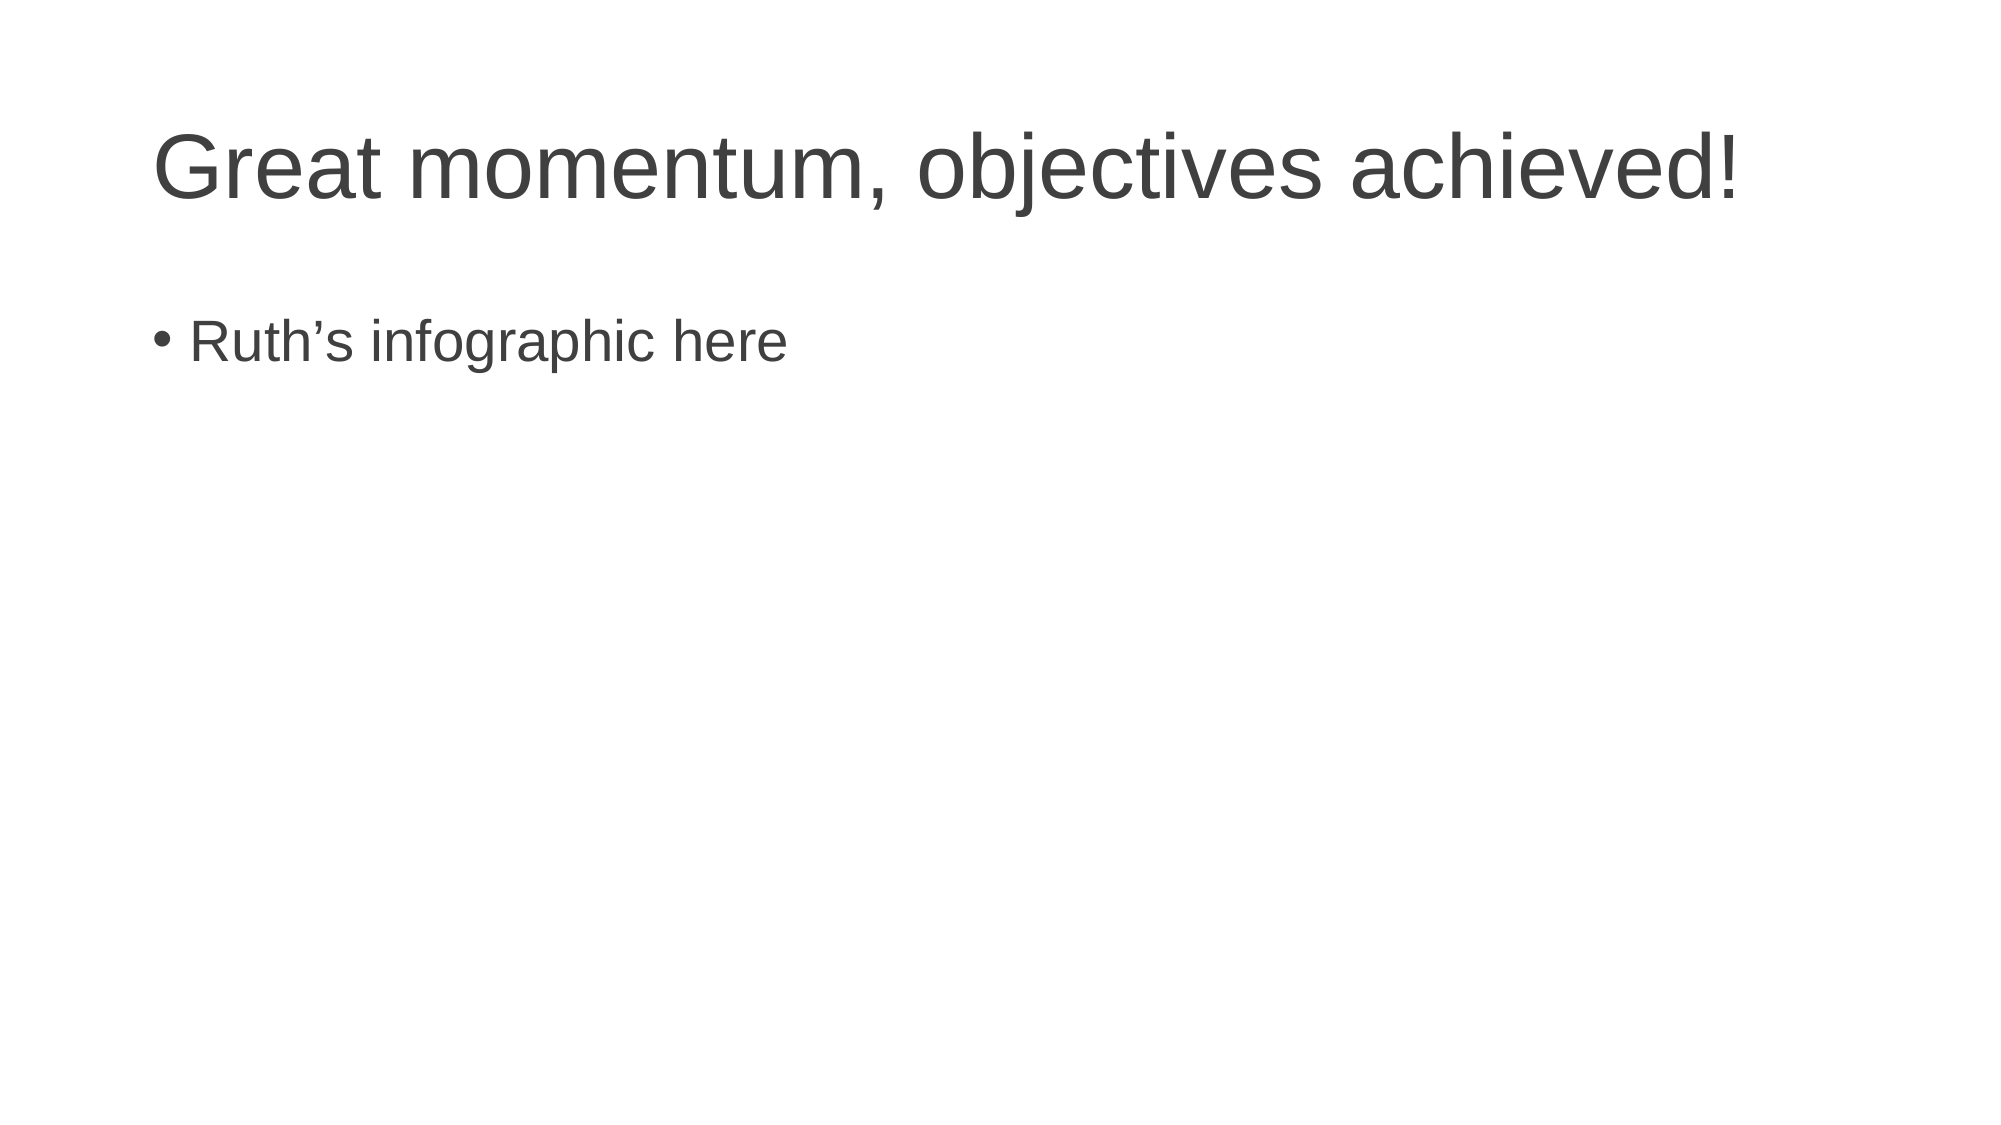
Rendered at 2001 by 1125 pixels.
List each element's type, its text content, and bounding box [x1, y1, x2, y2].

title Great momentum, objectives achieved! [137, 59, 1863, 278]
list Ruth’s infographic here [137, 303, 1863, 1017]
